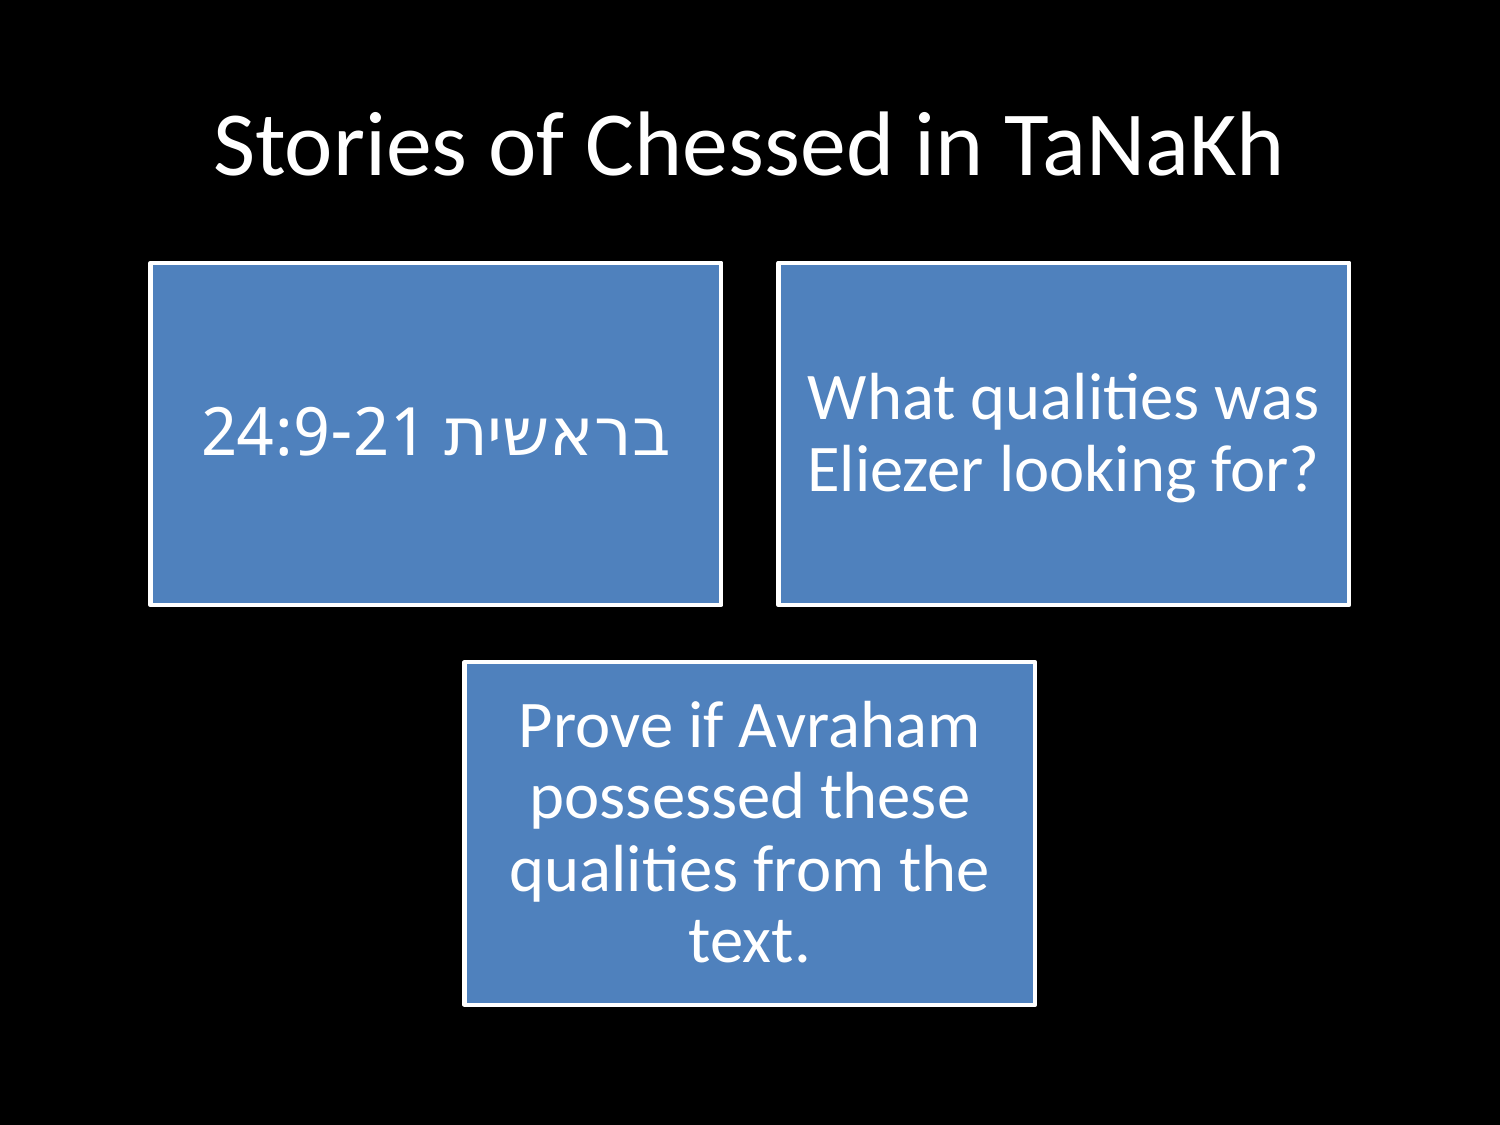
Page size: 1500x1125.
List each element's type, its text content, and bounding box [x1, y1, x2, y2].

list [74, 262, 1426, 1006]
title Stories of Chessed in TaNaKh [75, 45, 1425, 233]
